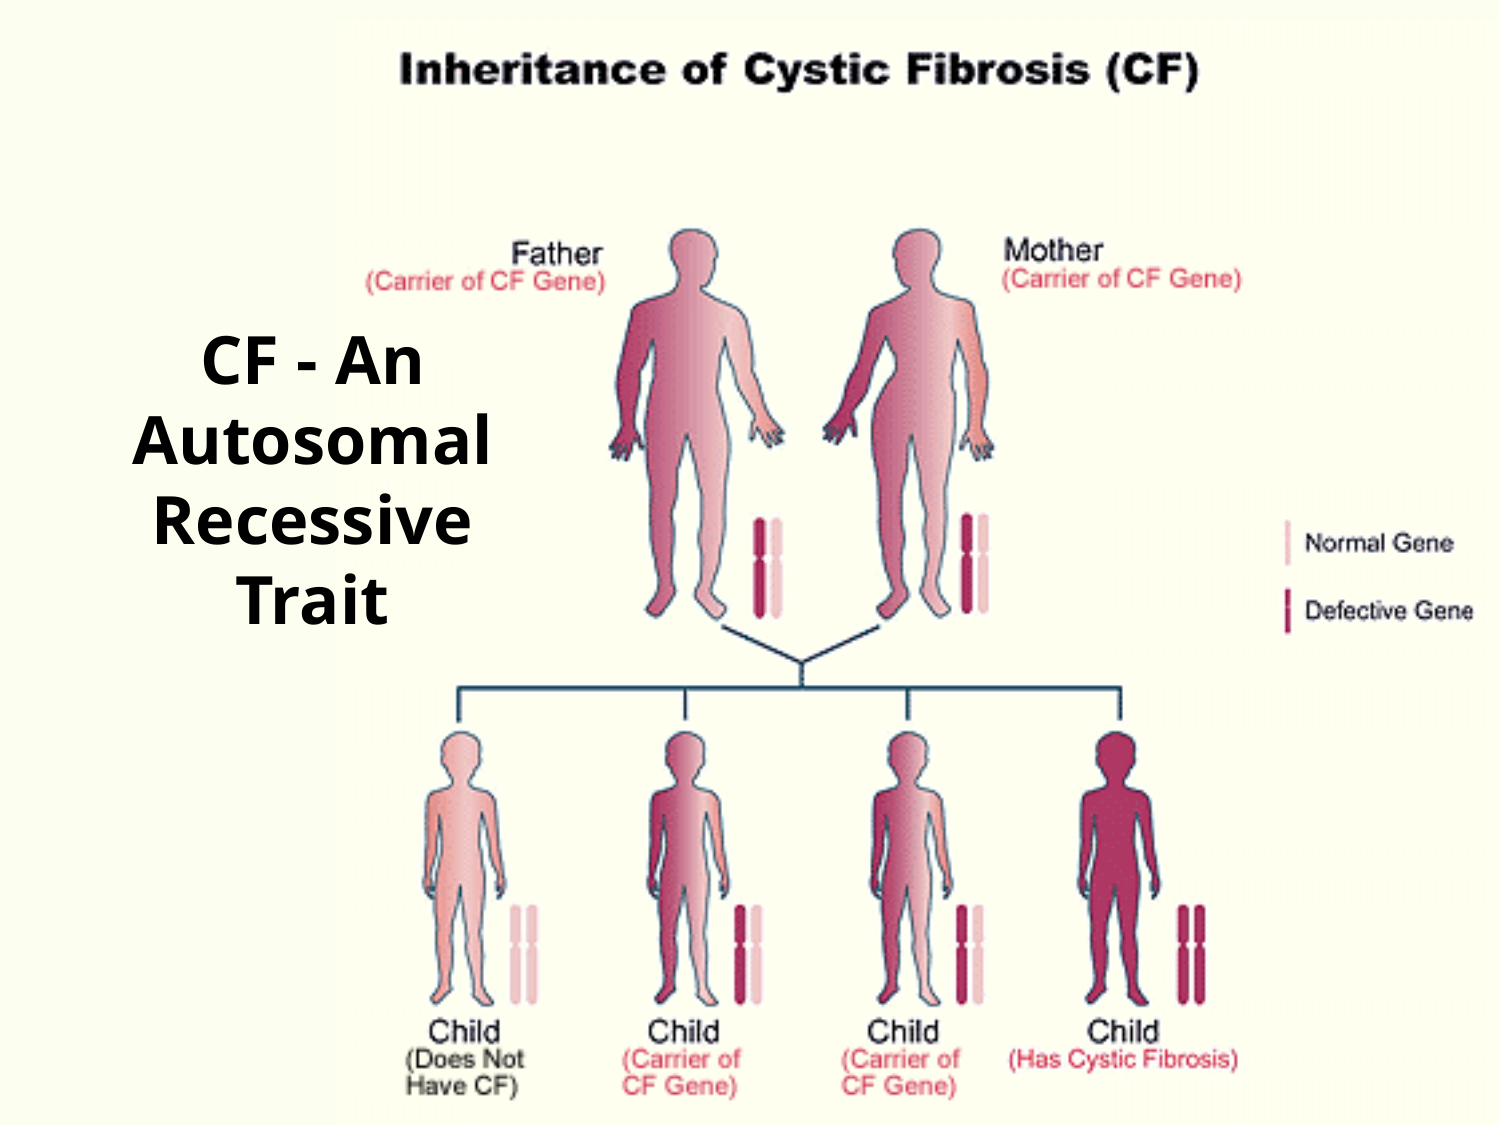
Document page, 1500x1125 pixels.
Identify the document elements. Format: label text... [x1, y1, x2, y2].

picture [337, 21, 1500, 1125]
title CF - An Autosomal Recessive Trait [0, 262, 332, 693]
